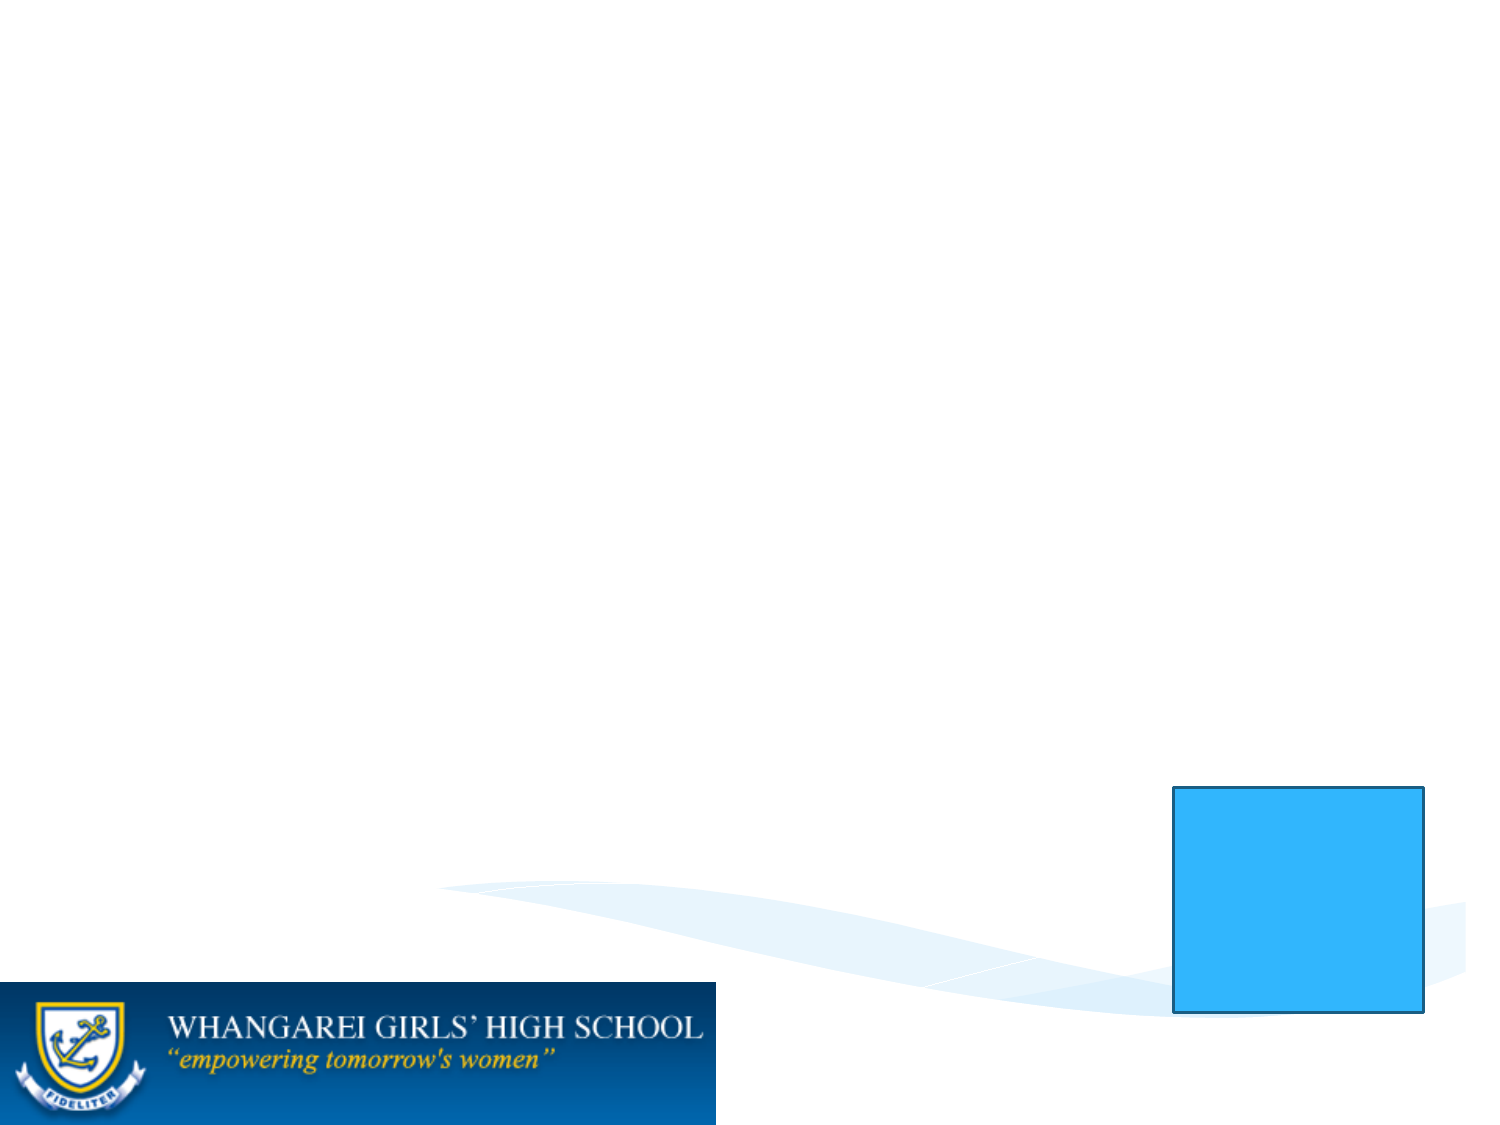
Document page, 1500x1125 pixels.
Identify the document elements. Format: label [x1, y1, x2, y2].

picture [0, 982, 716, 1125]
text_box [1172, 786, 1425, 1014]
